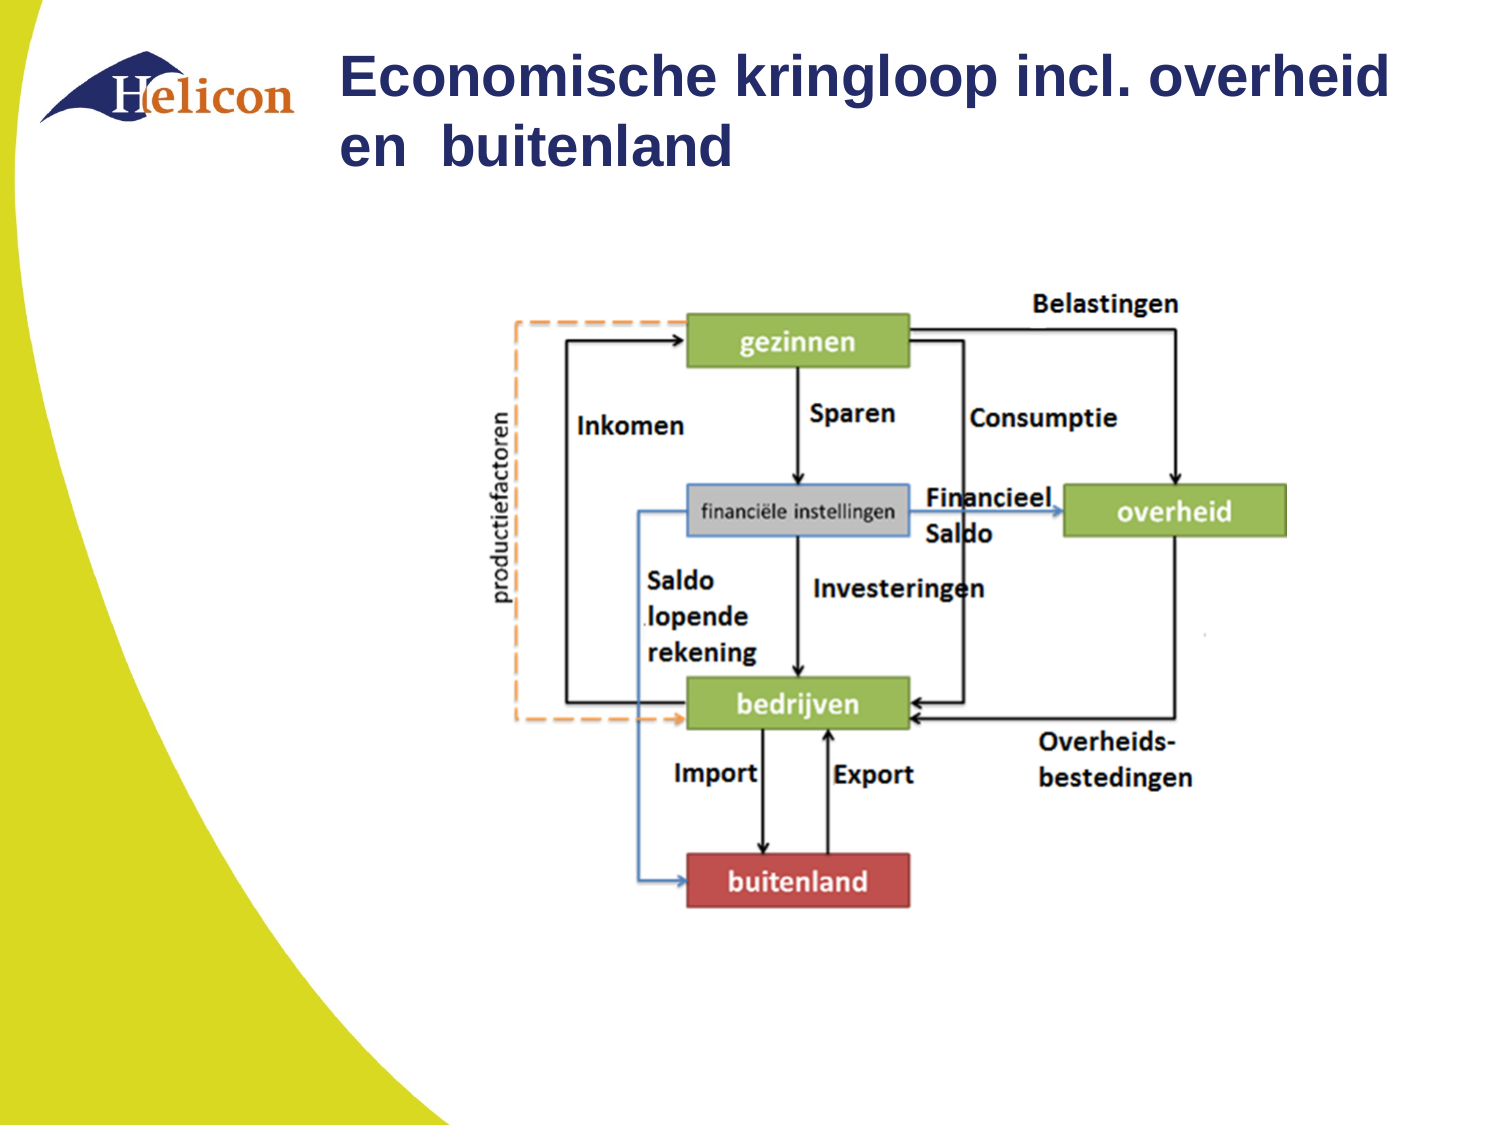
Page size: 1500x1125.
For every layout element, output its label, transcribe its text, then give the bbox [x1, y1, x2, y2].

picture [0, 0, 1500, 1125]
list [474, 283, 1287, 918]
title Economische kringloop incl. overheid en buitenland [324, 54, 1415, 161]
